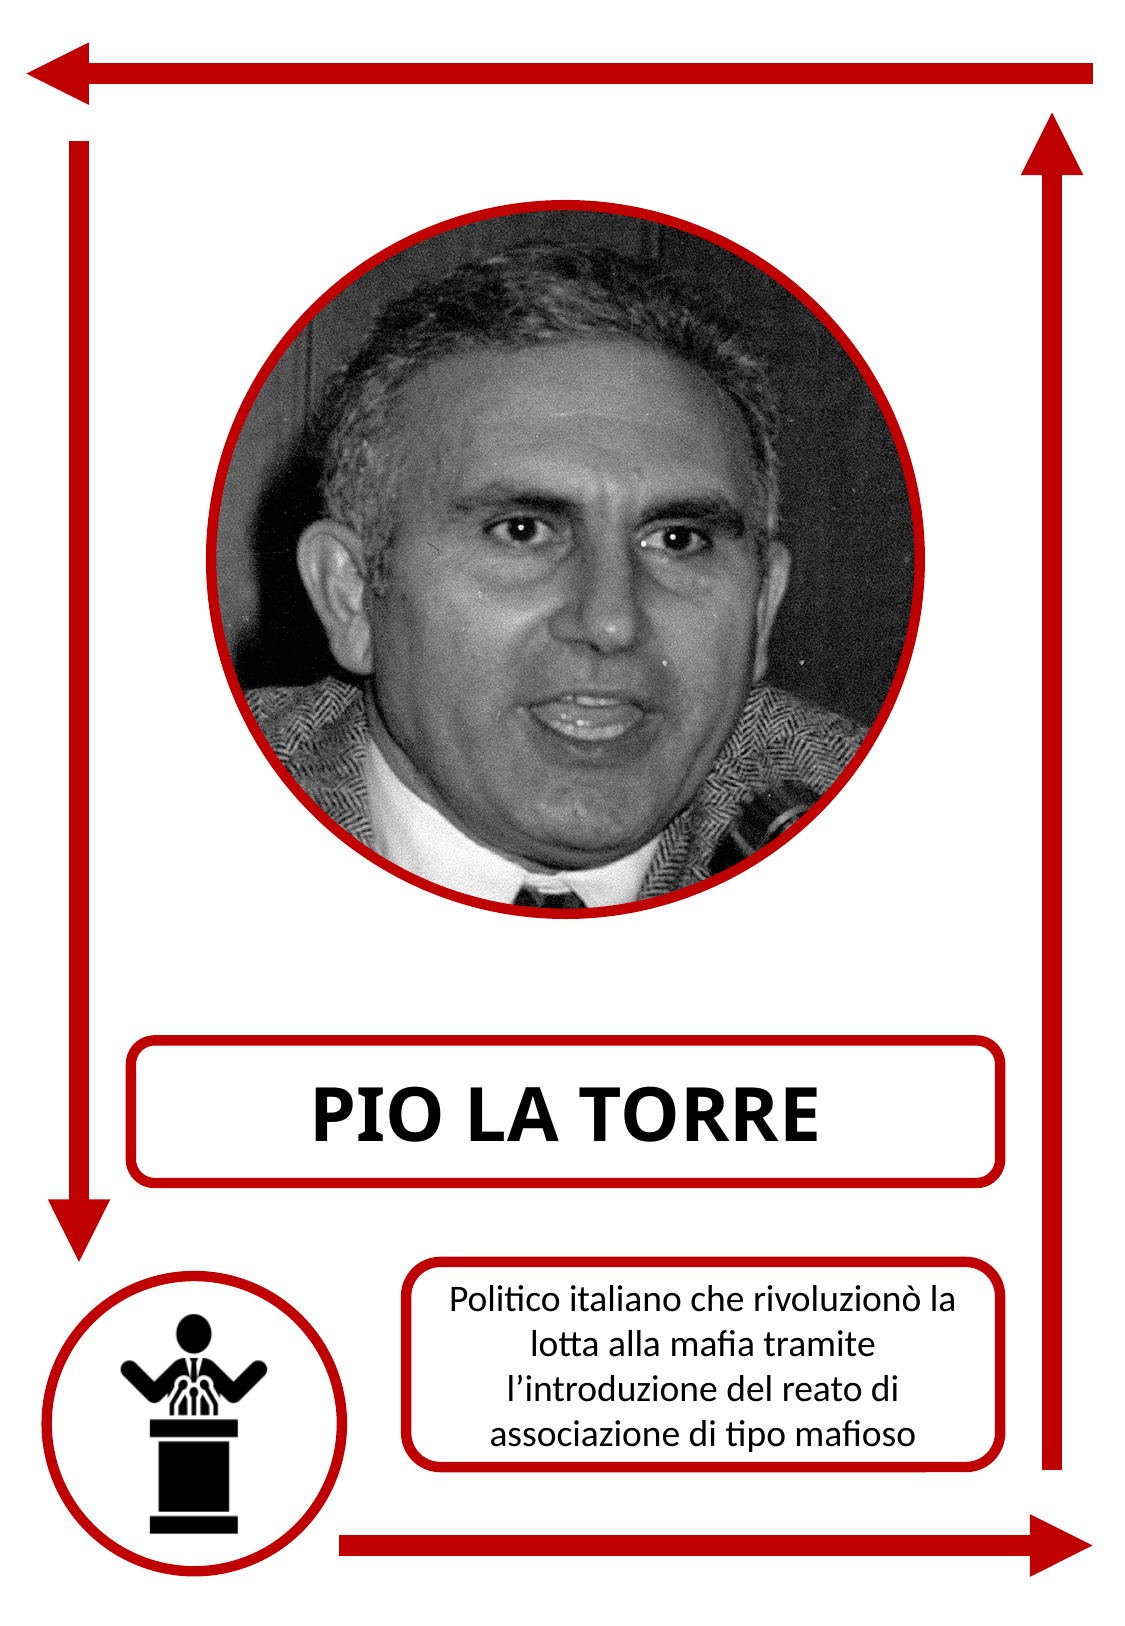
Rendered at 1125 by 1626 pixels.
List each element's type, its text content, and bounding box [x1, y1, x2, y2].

picture [211, 205, 920, 914]
text_box [45, 1339, 72, 1509]
text_box [108, 1274, 280, 1302]
text_box [109, 1546, 279, 1573]
text_box [316, 1338, 343, 1510]
picture [72, 1302, 316, 1546]
text_box Politico italiano che rivoluzionò la lotta alla mafia tramite l’introduzione del reato di associazione di tipo mafioso [405, 1260, 1002, 1469]
text_box PIO LA TORRE [129, 1039, 1002, 1185]
